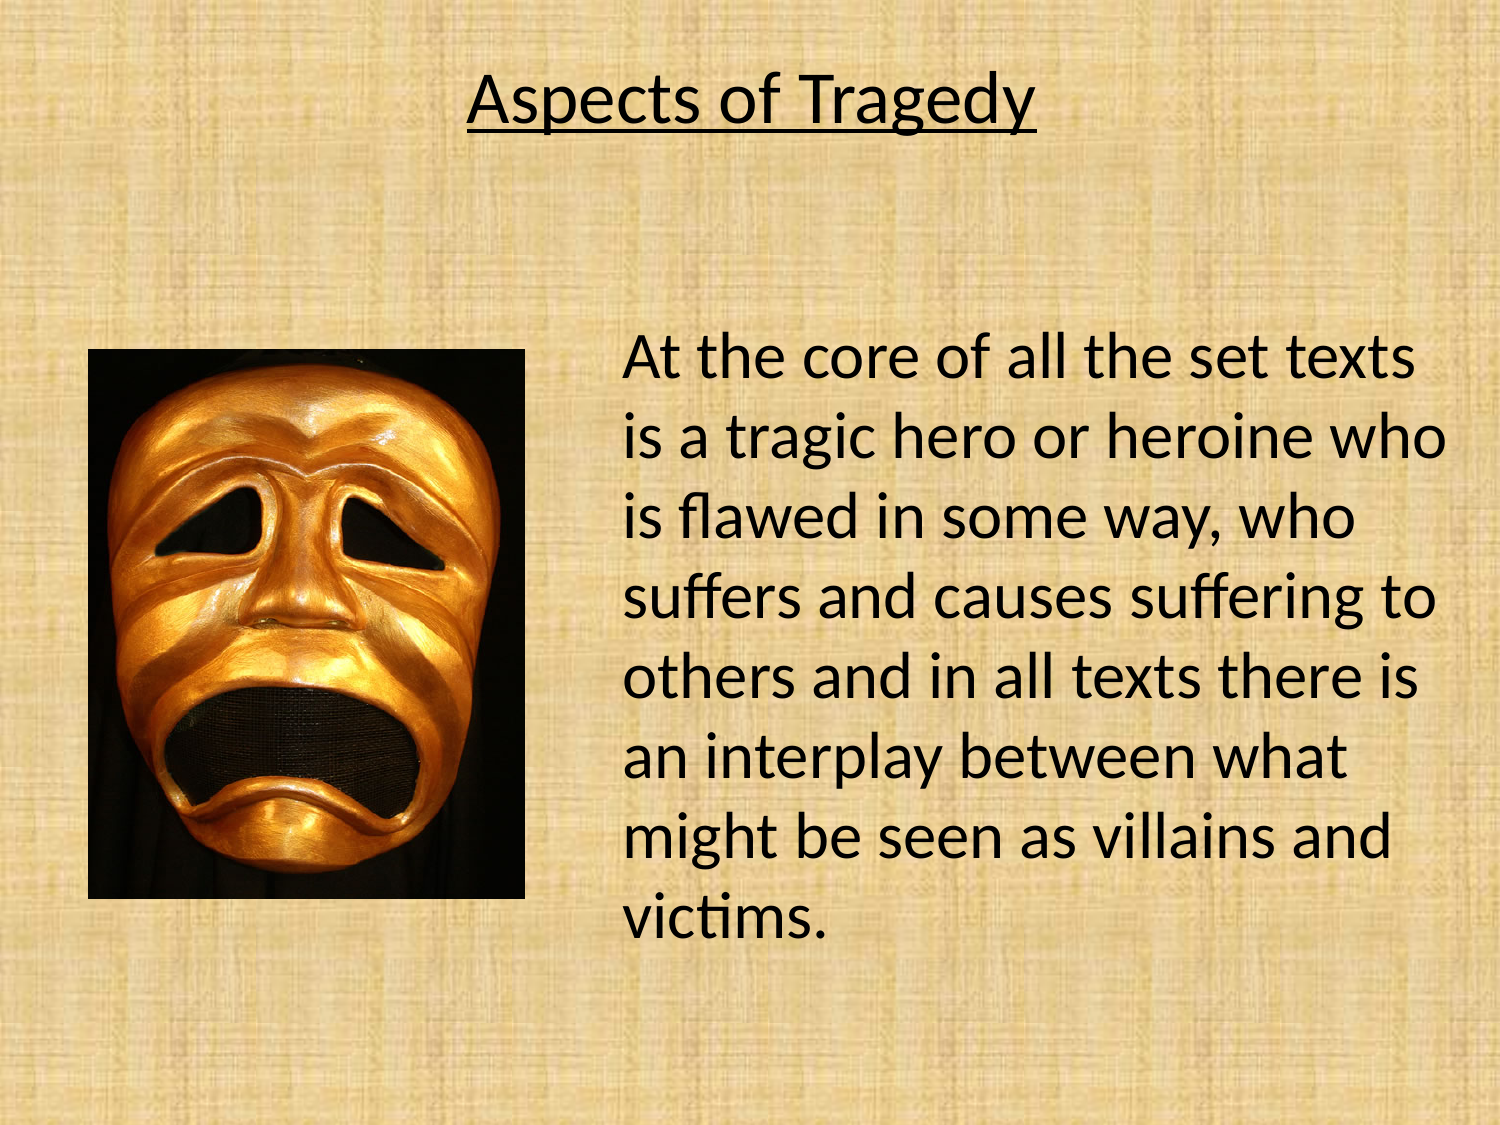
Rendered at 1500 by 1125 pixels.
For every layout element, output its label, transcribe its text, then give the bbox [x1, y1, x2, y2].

text_box At the core of all the set texts is a tragic hero or heroine who is flawed in some way, who suffers and causes suffering to others and in all texts there is an interplay between what might be seen as villains and victims. [607, 304, 1464, 1019]
picture [0, 0, 1500, 1125]
title Aspects of Tragedy [76, 0, 1427, 188]
